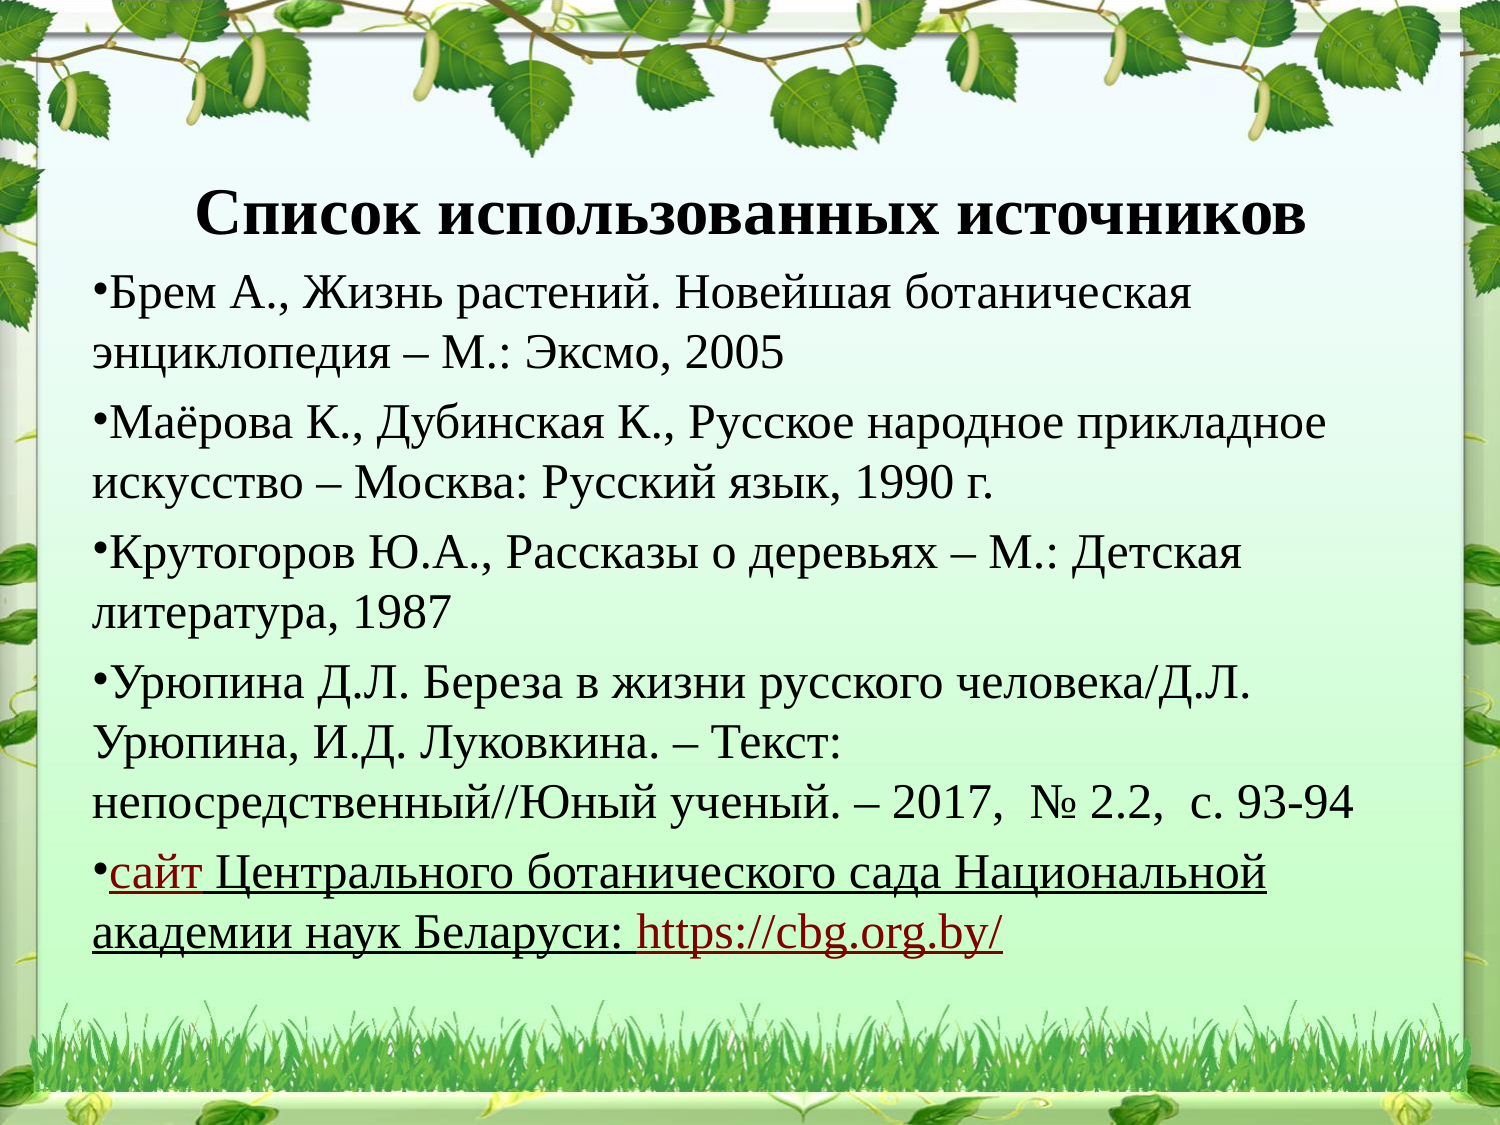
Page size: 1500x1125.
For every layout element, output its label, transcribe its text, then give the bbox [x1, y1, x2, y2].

picture [0, 0, 1500, 1125]
list Список использованных источников Брем А., Жизнь растений. Новейшая ботаническая энциклопедия – М.: Эксмо, 2005 Маёрова К., Дубинская К., Русское народное прикладное искусство – Москва: Русский язык, 1990 г. Крутогоров Ю.А., Рассказы о деревьях – М.: Детская литература, 1987 Урюпина Д.Л. Береза в жизни русского человека/Д.Л. Урюпина, И.Д. Луковкина. – Текст: непосредственный//Юный ученый. – 2017, № 2.2, с. 93-94 сайт Центрального ботанического сада Национальной академии наук Беларуси: https://cbg.org.by/ [76, 160, 1427, 904]
